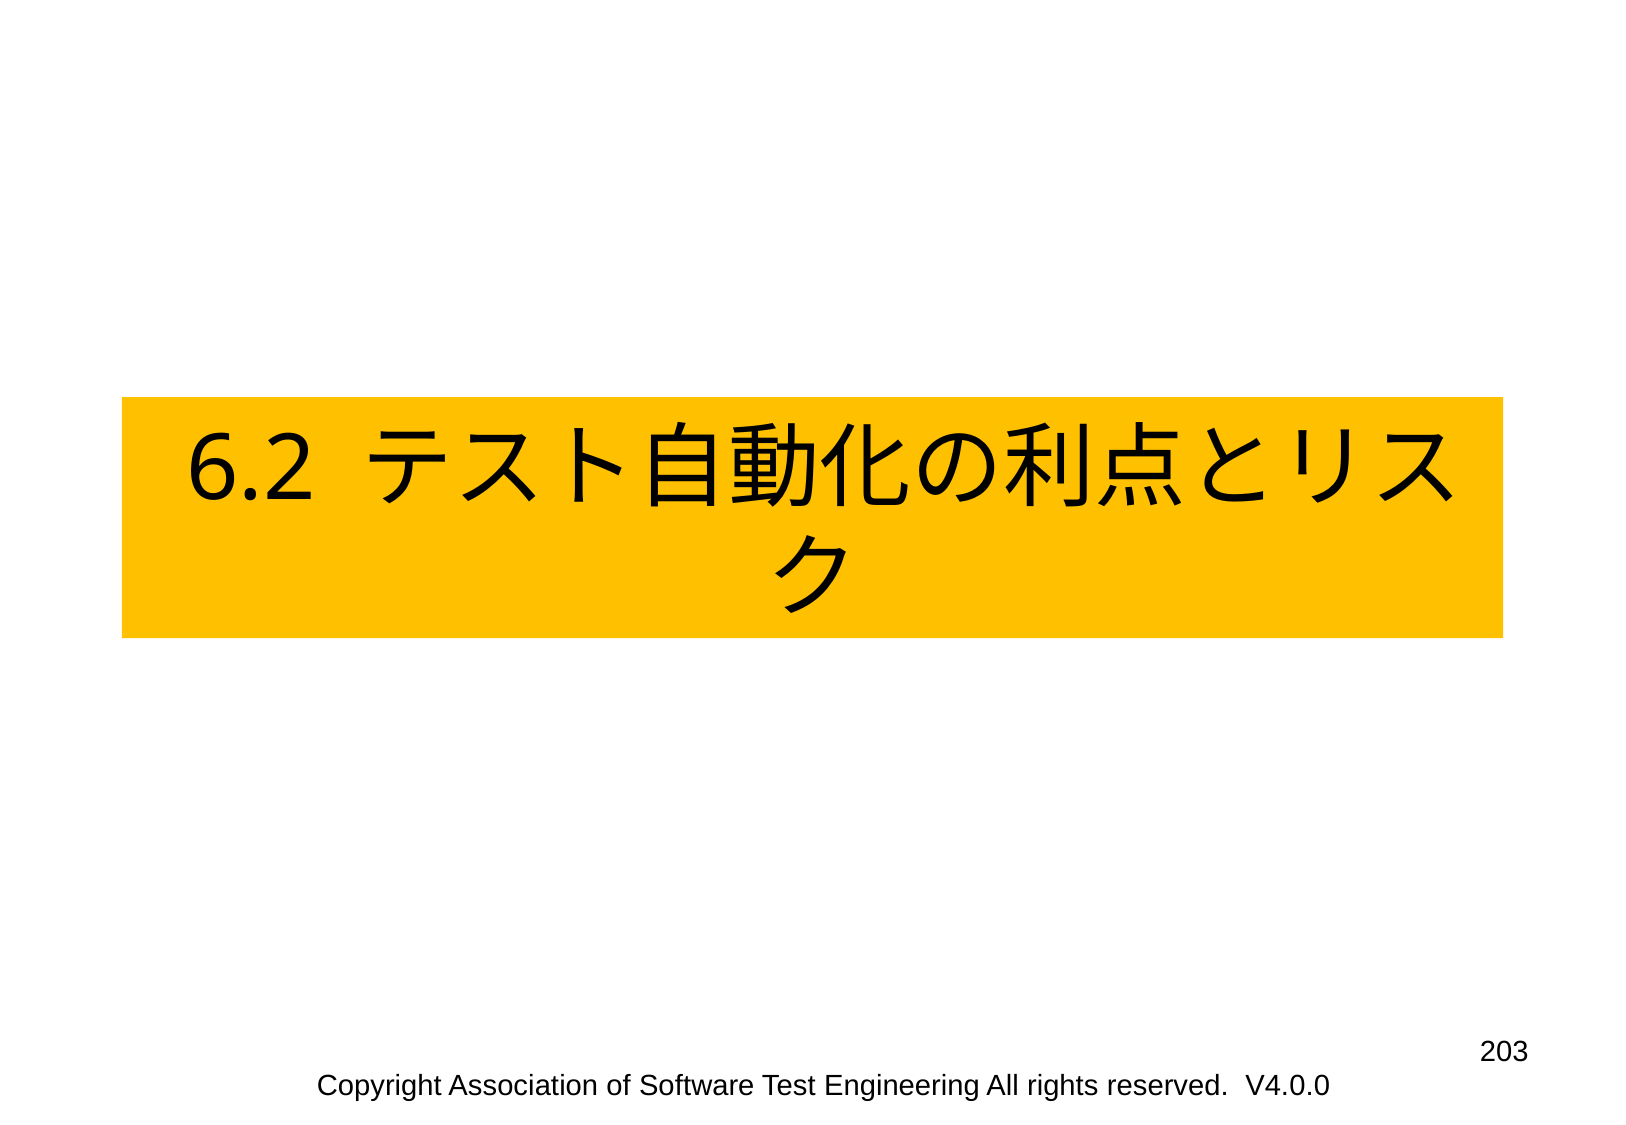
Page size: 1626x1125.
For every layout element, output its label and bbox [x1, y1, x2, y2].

text_box [121, 397, 1504, 639]
slide_number [1164, 1024, 1544, 1103]
footer [233, 1058, 1164, 1103]
